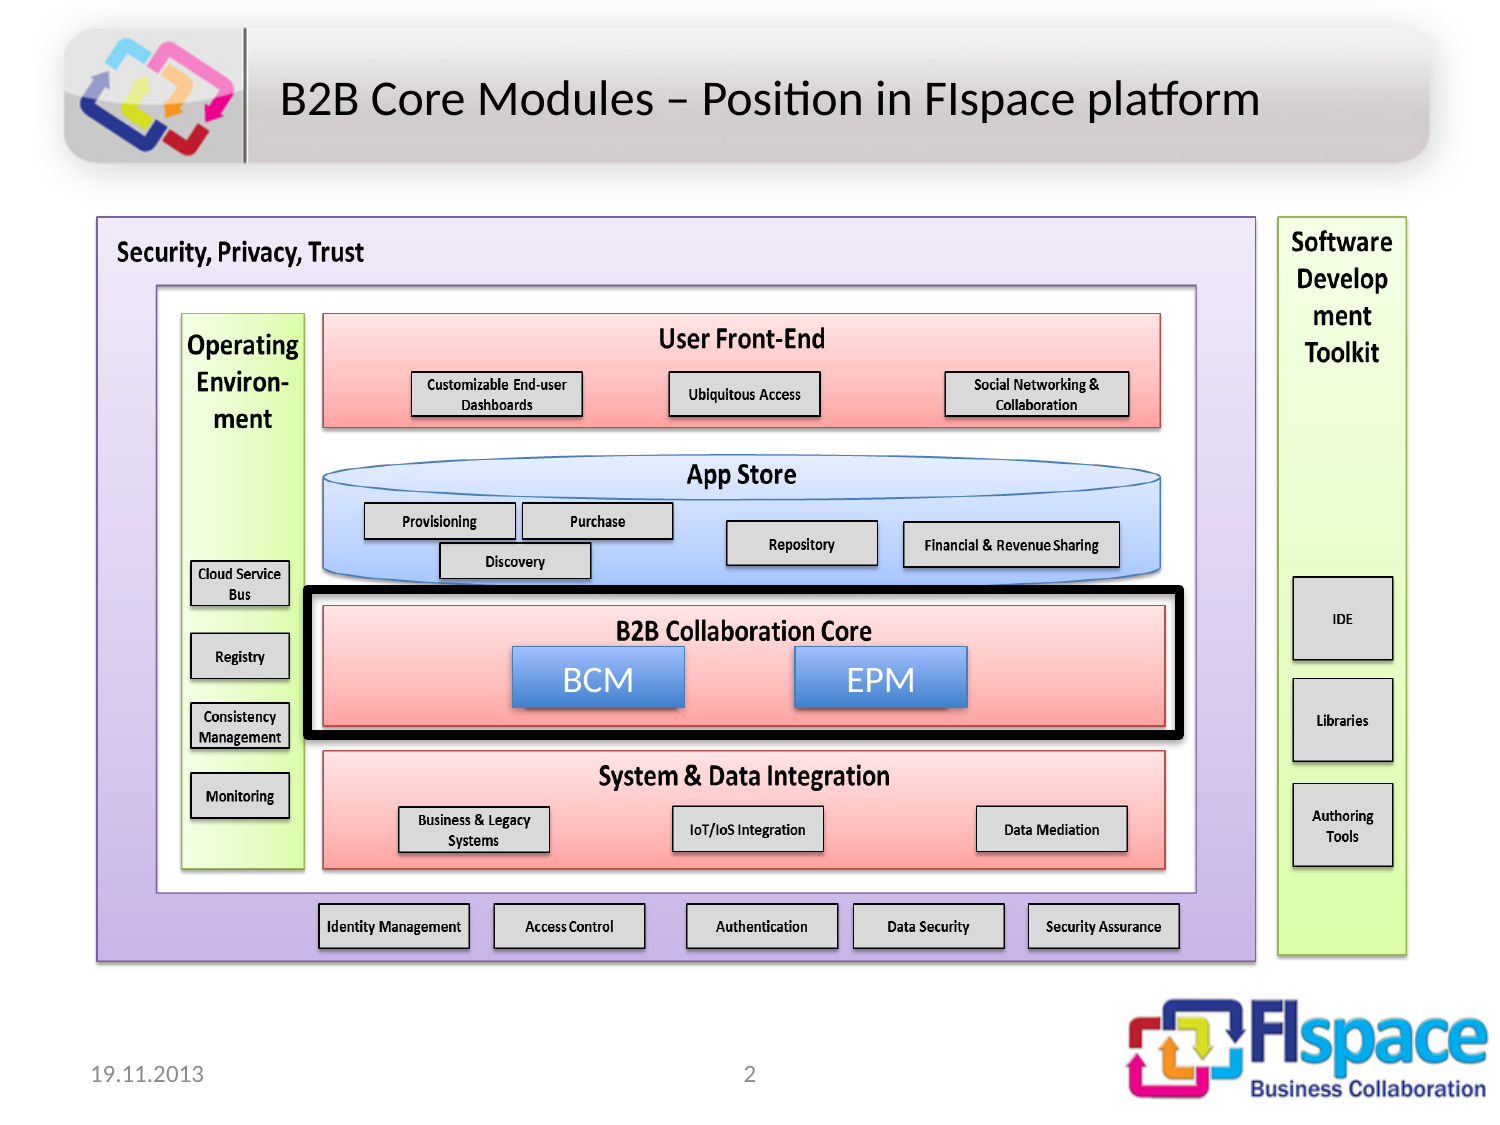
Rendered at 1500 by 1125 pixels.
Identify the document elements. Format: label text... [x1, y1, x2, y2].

picture [0, 0, 1500, 1125]
list B2B Core Modules – Position in FIspace platform [264, 39, 1380, 152]
slide_number 2 [512, 1042, 988, 1103]
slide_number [75, 1042, 425, 1103]
